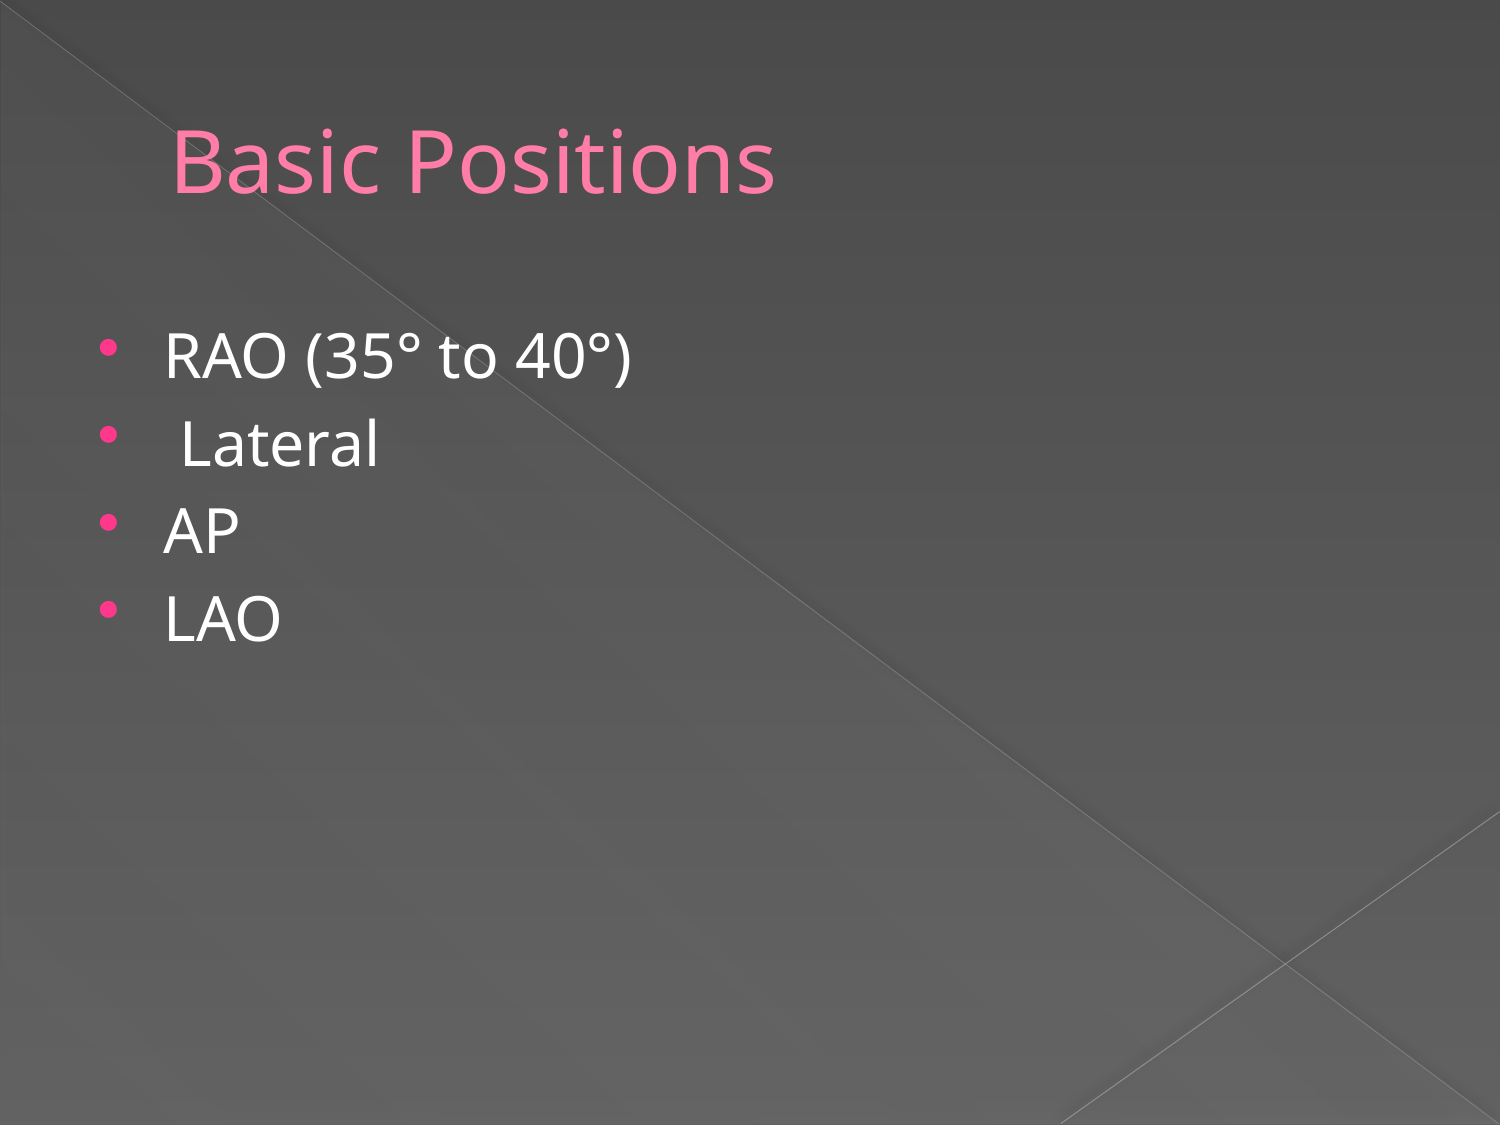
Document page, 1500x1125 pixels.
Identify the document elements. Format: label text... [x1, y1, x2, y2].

list RAO (35° to 40°) Lateral AP LAO [75, 308, 1425, 1059]
title Basic Positions [75, 43, 1425, 274]
